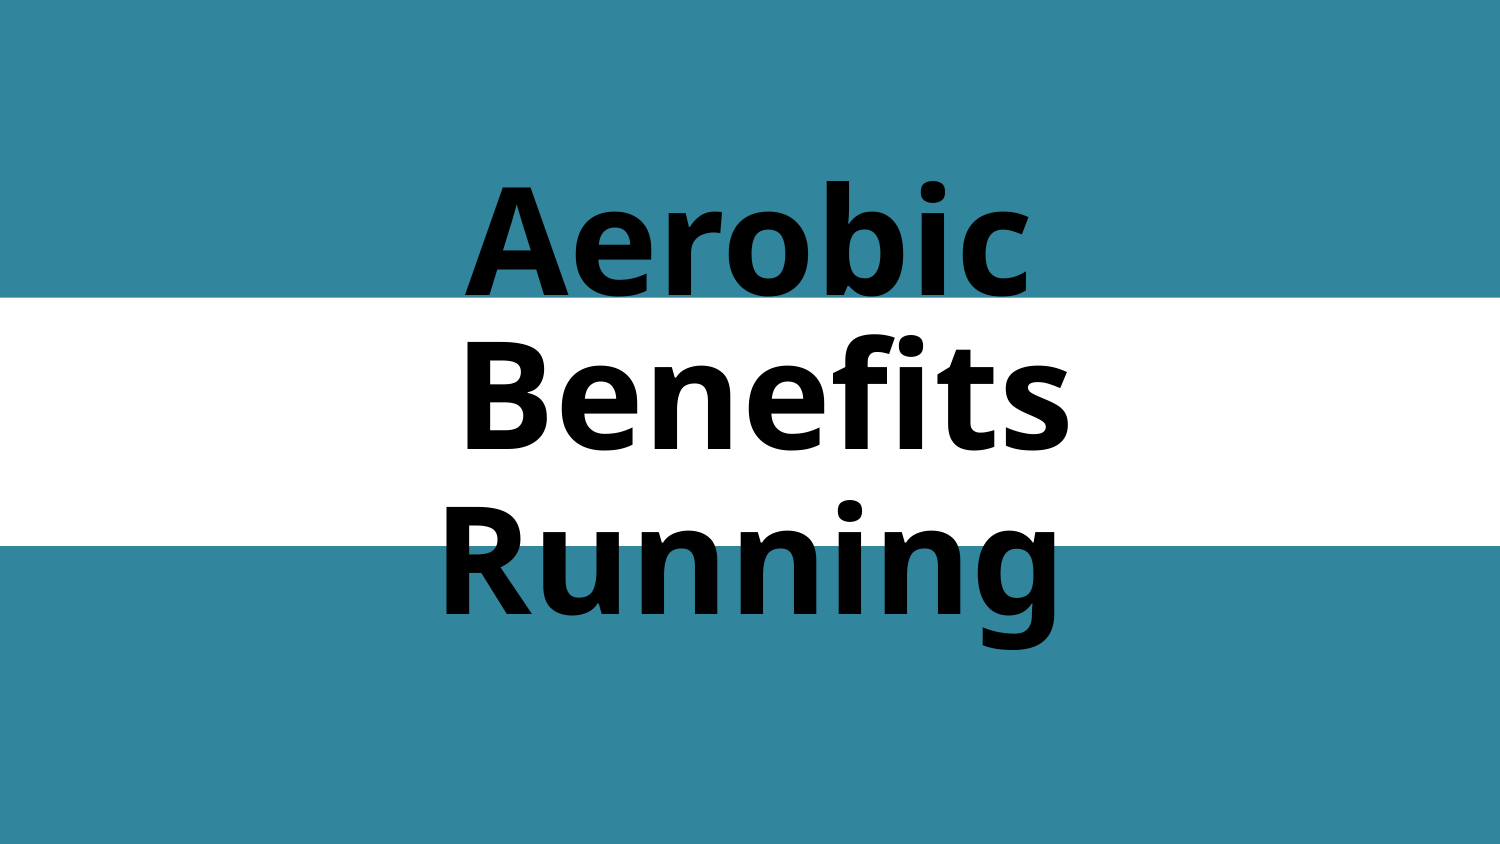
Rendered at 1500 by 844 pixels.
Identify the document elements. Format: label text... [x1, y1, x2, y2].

text_box Running [418, 457, 1082, 652]
text_box [0, 296, 439, 548]
text_box Aerobic [451, 138, 1049, 334]
text_box Benefits [439, 291, 1090, 487]
text_box [1082, 296, 1500, 548]
